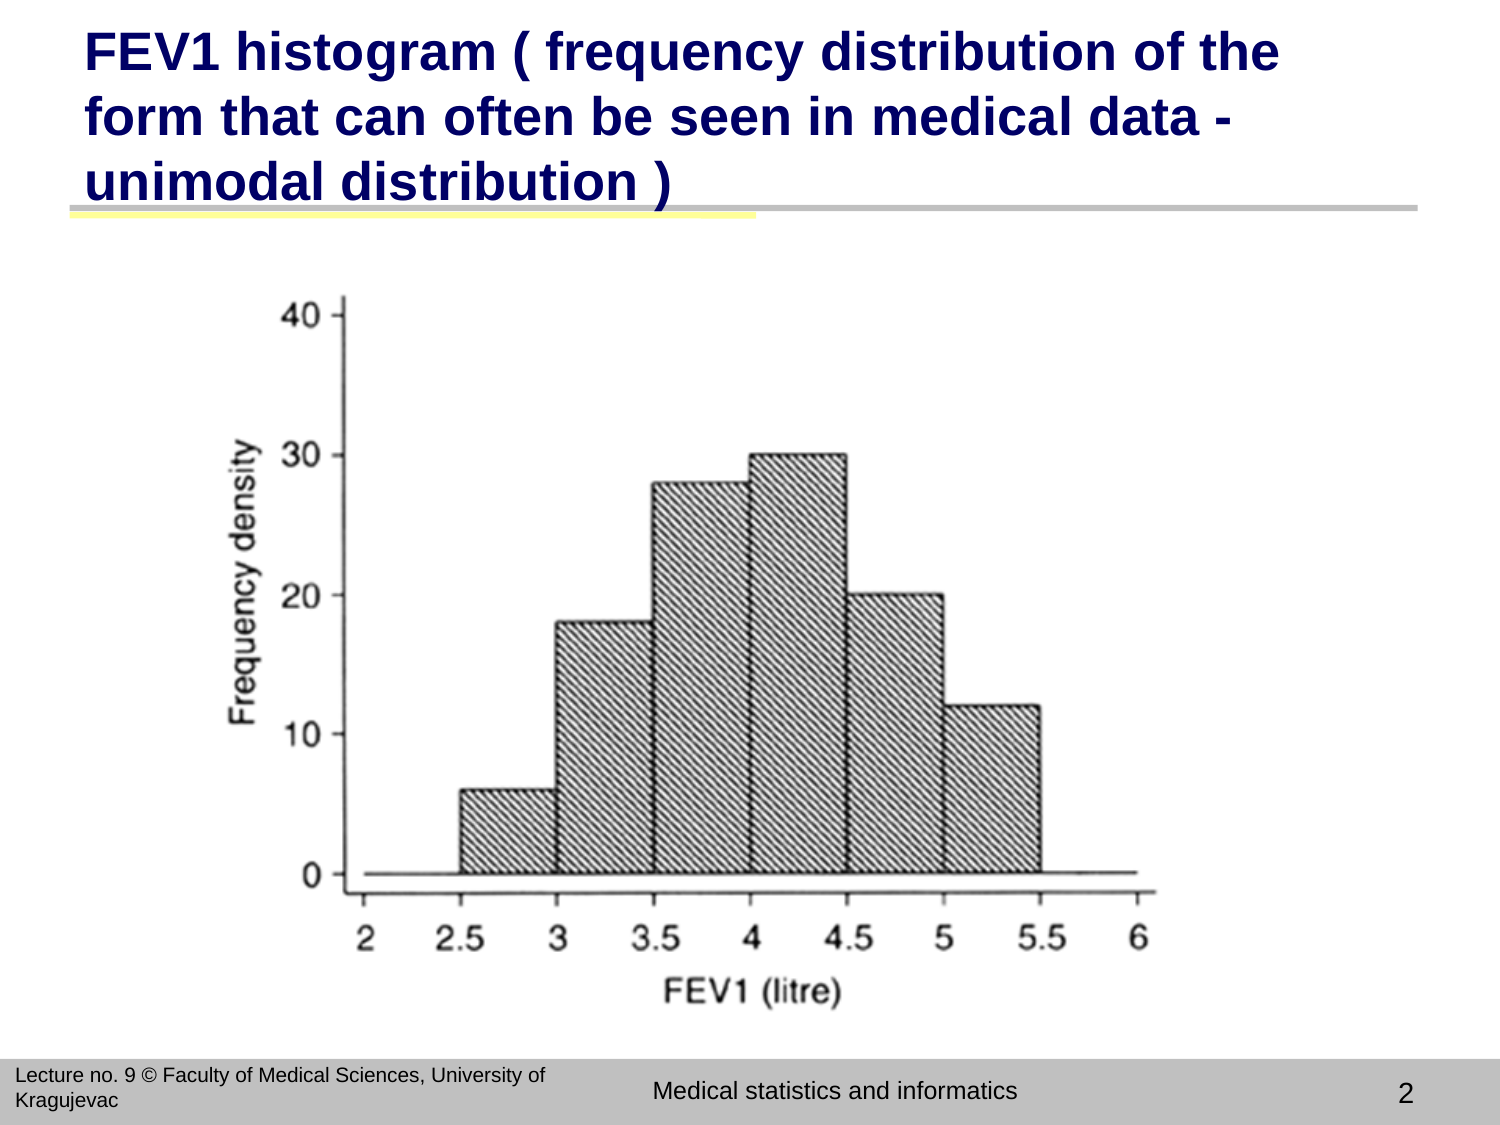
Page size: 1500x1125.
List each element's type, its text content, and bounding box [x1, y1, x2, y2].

slide_number Lecture no. 9 © Faculty of Medical Sciences, University of Kragujevac [0, 1053, 611, 1108]
title FEV1 histogram ( frequency distribution of the form that can often be seen in medical data - unimodal distribution ) [69, 19, 1426, 208]
slide_number 2 [1164, 1066, 1430, 1125]
picture [133, 274, 1267, 1024]
footer Medical statistics and informatics [512, 1066, 1160, 1125]
